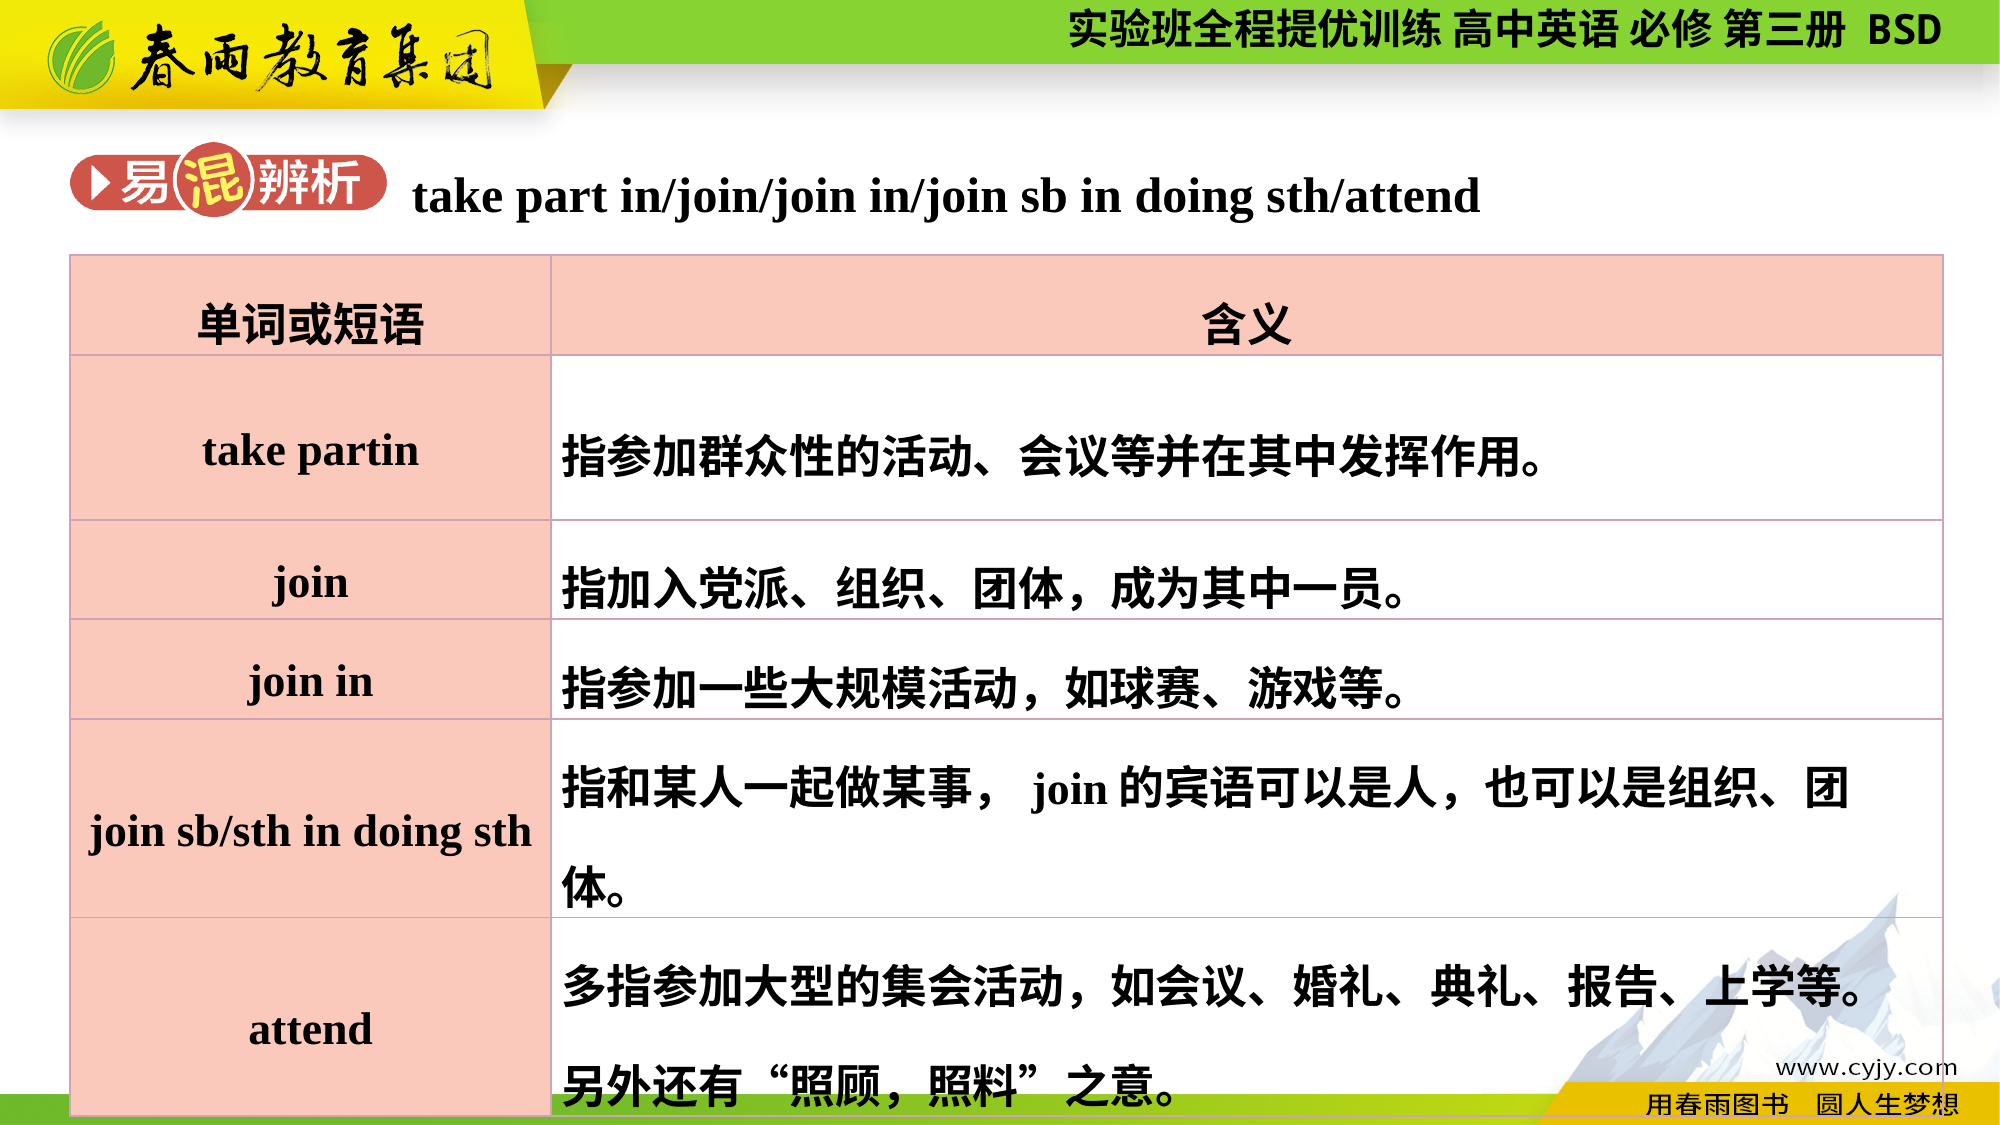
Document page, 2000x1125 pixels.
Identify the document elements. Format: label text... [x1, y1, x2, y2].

table_cell attend [71, 918, 550, 1115]
table_cell join [71, 521, 550, 618]
table_header 单词或短语 [71, 256, 550, 354]
table_cell take partin [71, 356, 550, 519]
table_header 含义 [552, 256, 1942, 354]
table_cell join sb/sth in doing sth [71, 720, 550, 917]
list take part in/join/join in/join sb in doing sth/attend [59, 125, 1944, 221]
table_cell join in [71, 620, 550, 718]
table_cell 指和某人一起做某事，join的宾语可以是人，也可以是组织、团体。 [552, 720, 1942, 917]
table_cell 多指参加大型的集会活动，如会议、婚礼、典礼、报告、上学等。另外还有“照顾，照料”之意。 [552, 918, 1942, 1115]
table_cell 指参加群众性的活动、会议等并在其中发挥作用。 [552, 356, 1942, 519]
table_cell 指参加一些大规模活动，如球赛、游戏等。 [552, 620, 1942, 718]
picture [0, 0, 2000, 1125]
table_cell 指加入党派、组织、团体，成为其中一员。 [552, 521, 1942, 618]
